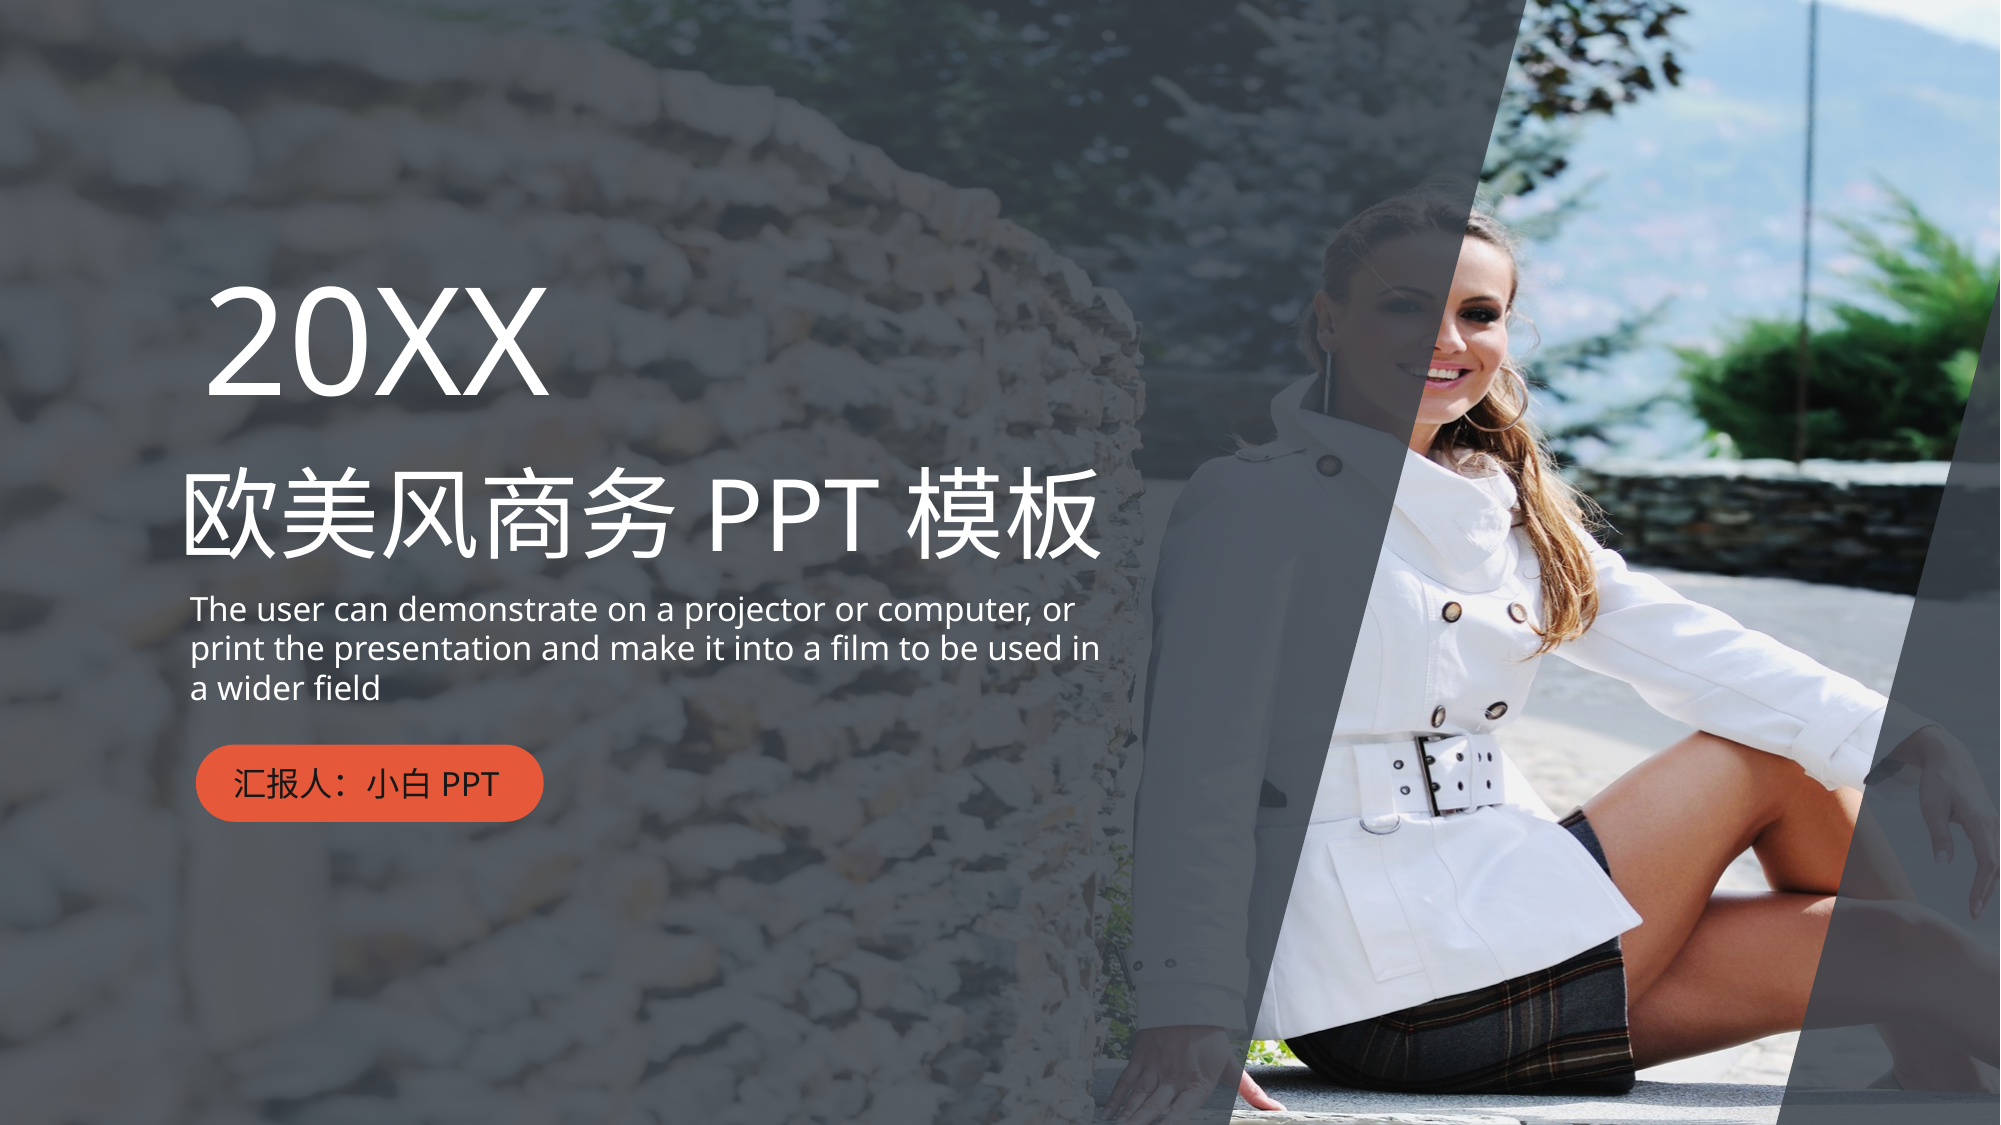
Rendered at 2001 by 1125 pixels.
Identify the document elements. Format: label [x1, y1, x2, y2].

picture [0, 0, 2000, 1125]
text_box [195, 744, 544, 822]
